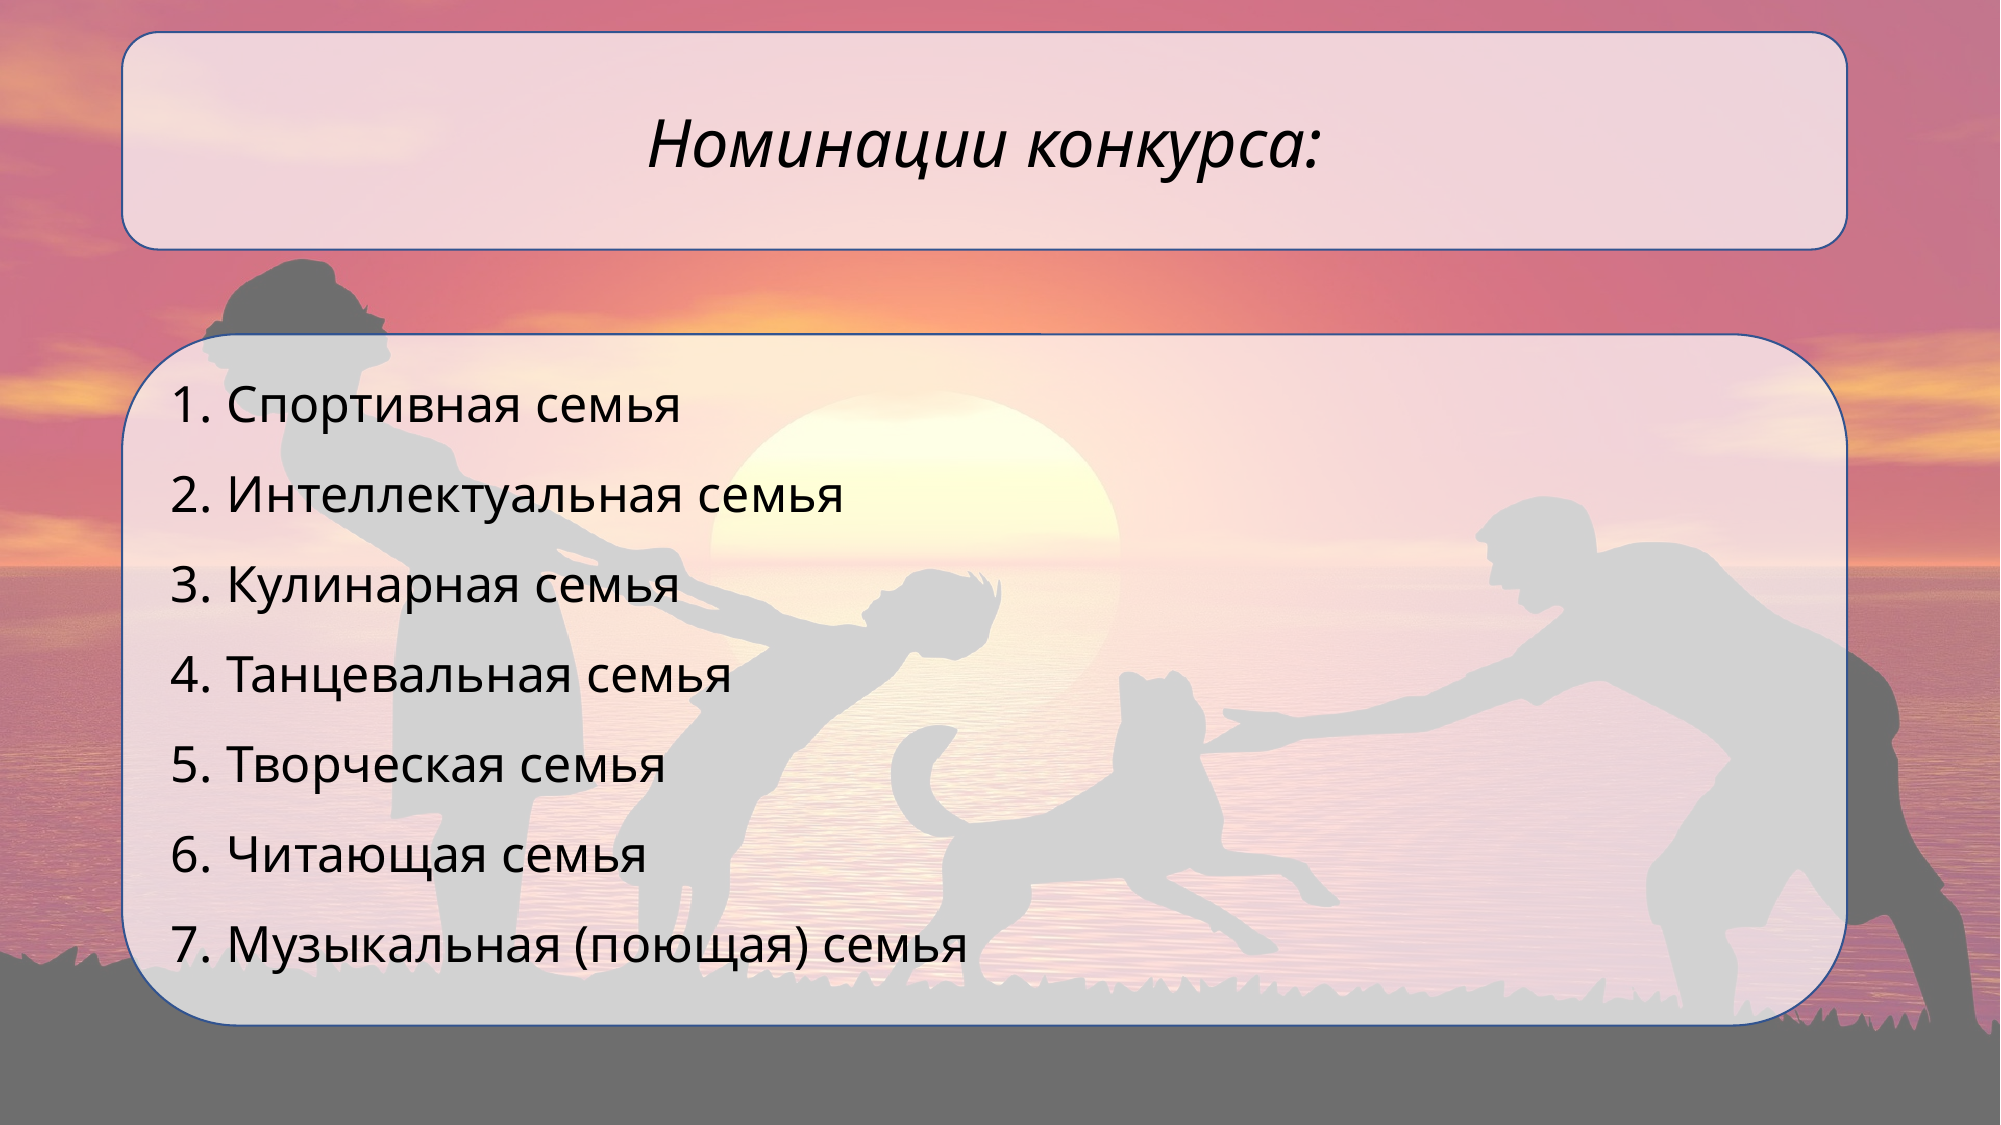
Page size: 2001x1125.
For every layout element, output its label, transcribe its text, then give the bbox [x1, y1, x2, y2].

text_box Номинации конкурса: [121, 31, 1849, 251]
text_box Спортивная семья Интеллектуальная семья Кулинарная семья Танцевальная семья Творческая семья Читающая семья Музыкальная (поющая) семья [121, 333, 1849, 1027]
